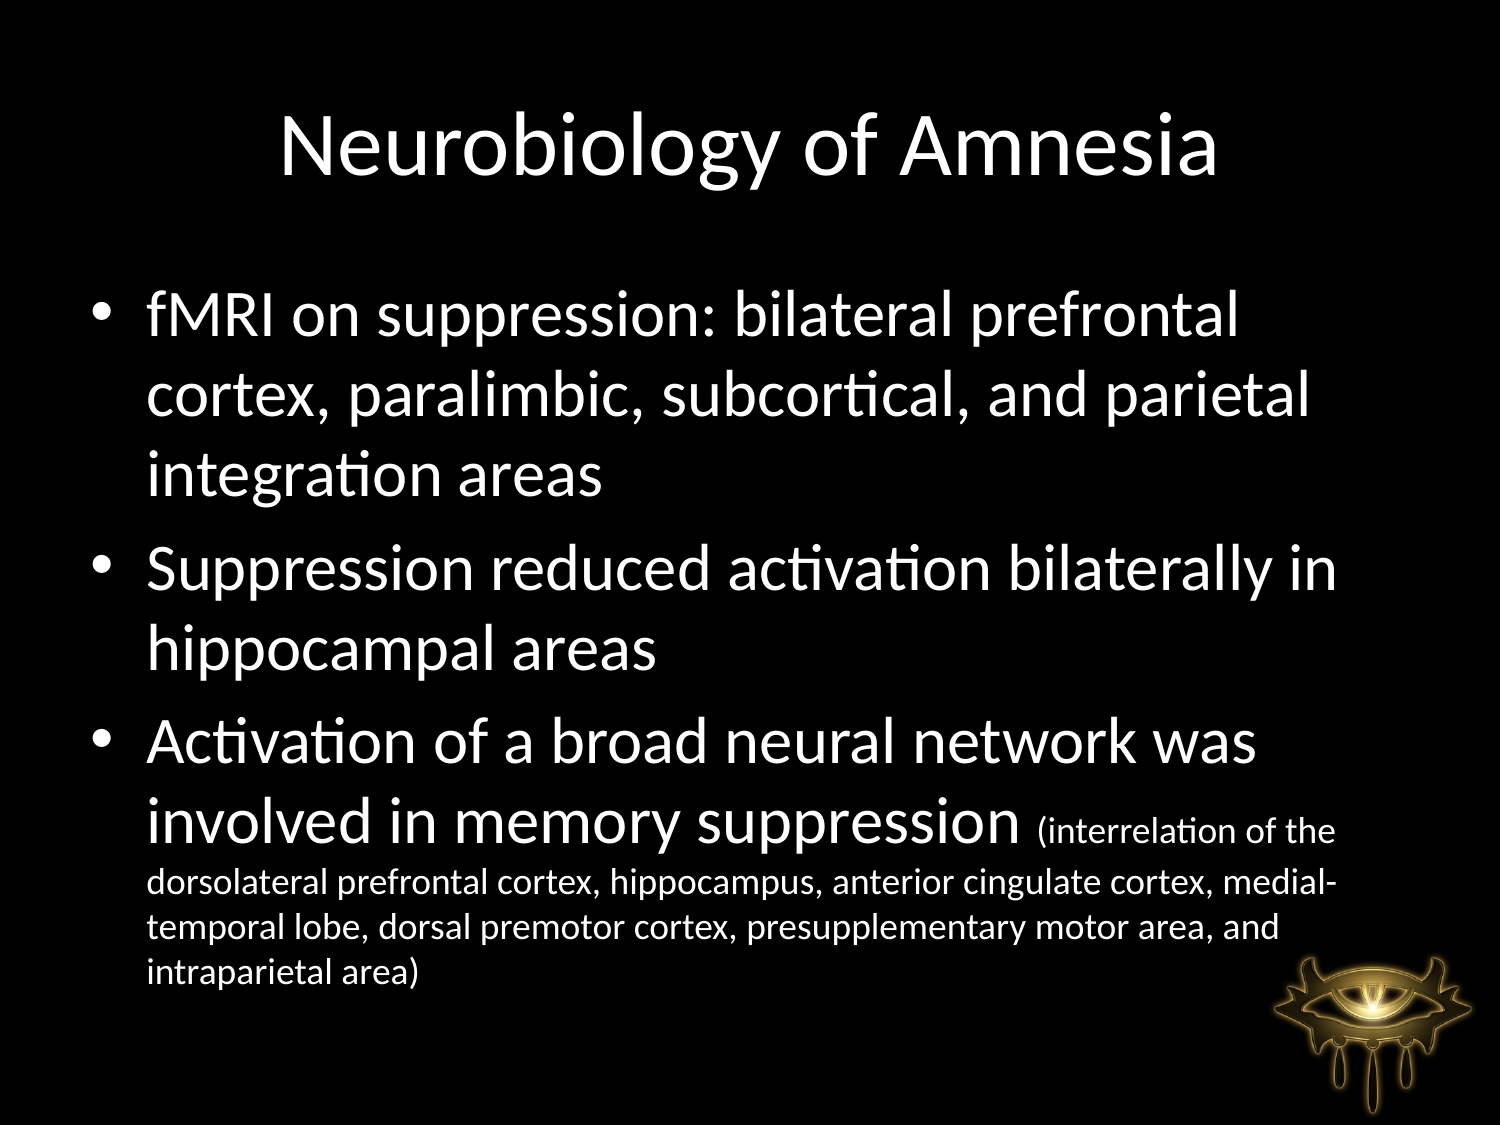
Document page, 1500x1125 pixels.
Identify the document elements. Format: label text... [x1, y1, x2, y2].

list fMRI on suppression: bilateral prefrontal cortex, paralimbic, subcortical, and parietal integration areas Suppression reduced activation bilaterally in hippocampal areas Activation of a broad neural network was involved in memory suppression (interrelation of the dorsolateral prefrontal cortex, hippocampus, anterior cingulate cortex, medial-temporal lobe, dorsal premotor cortex, presupplementary motor area, and intraparietal area) [75, 262, 1425, 1005]
title Neurobiology of Amnesia [75, 45, 1425, 233]
picture [1245, 934, 1500, 1125]
